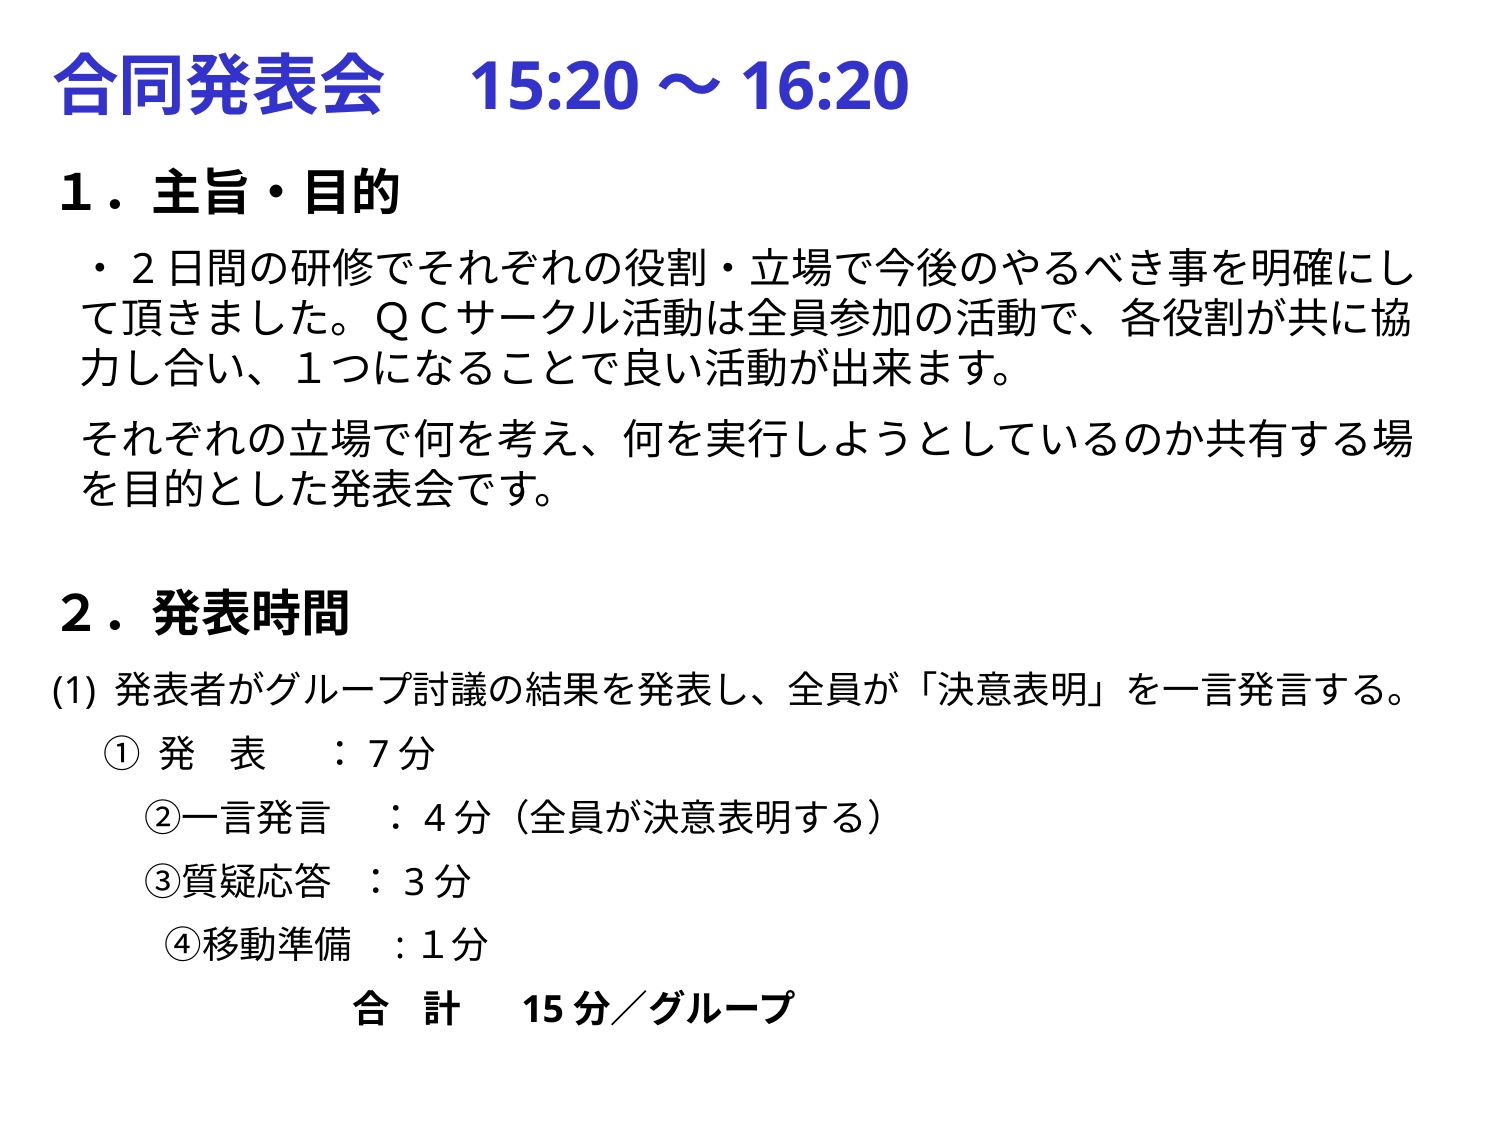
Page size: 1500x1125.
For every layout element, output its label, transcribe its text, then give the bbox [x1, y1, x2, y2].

text_box １．主旨・目的 [36, 153, 443, 229]
text_box (1) 発表者がグループ討議の結果を発表し、全員が「決意表明」を一言発言する。 ① 発 表 ：7分 ②一言発言 ：4分（全員が決意表明する） ③質疑応答 ：3分 ④移動準備 :１分 合 計 15分／グループ [37, 658, 1463, 1038]
text_box ・2日間の研修でそれぞれの役割・立場で今後のやるべき事を明確にして頂きました。ＱＣサークル活動は全員参加の活動で、各役割が共に協力し合い、１つになることで良い活動が出来ます。 それぞれの立場で何を考え、何を実行しようとしているのか共有する場を目的とした発表会です。 [64, 234, 1463, 520]
text_box ２．発表時間 [36, 574, 443, 649]
text_box 合同発表会 15:20～16:20 [37, 19, 1463, 130]
